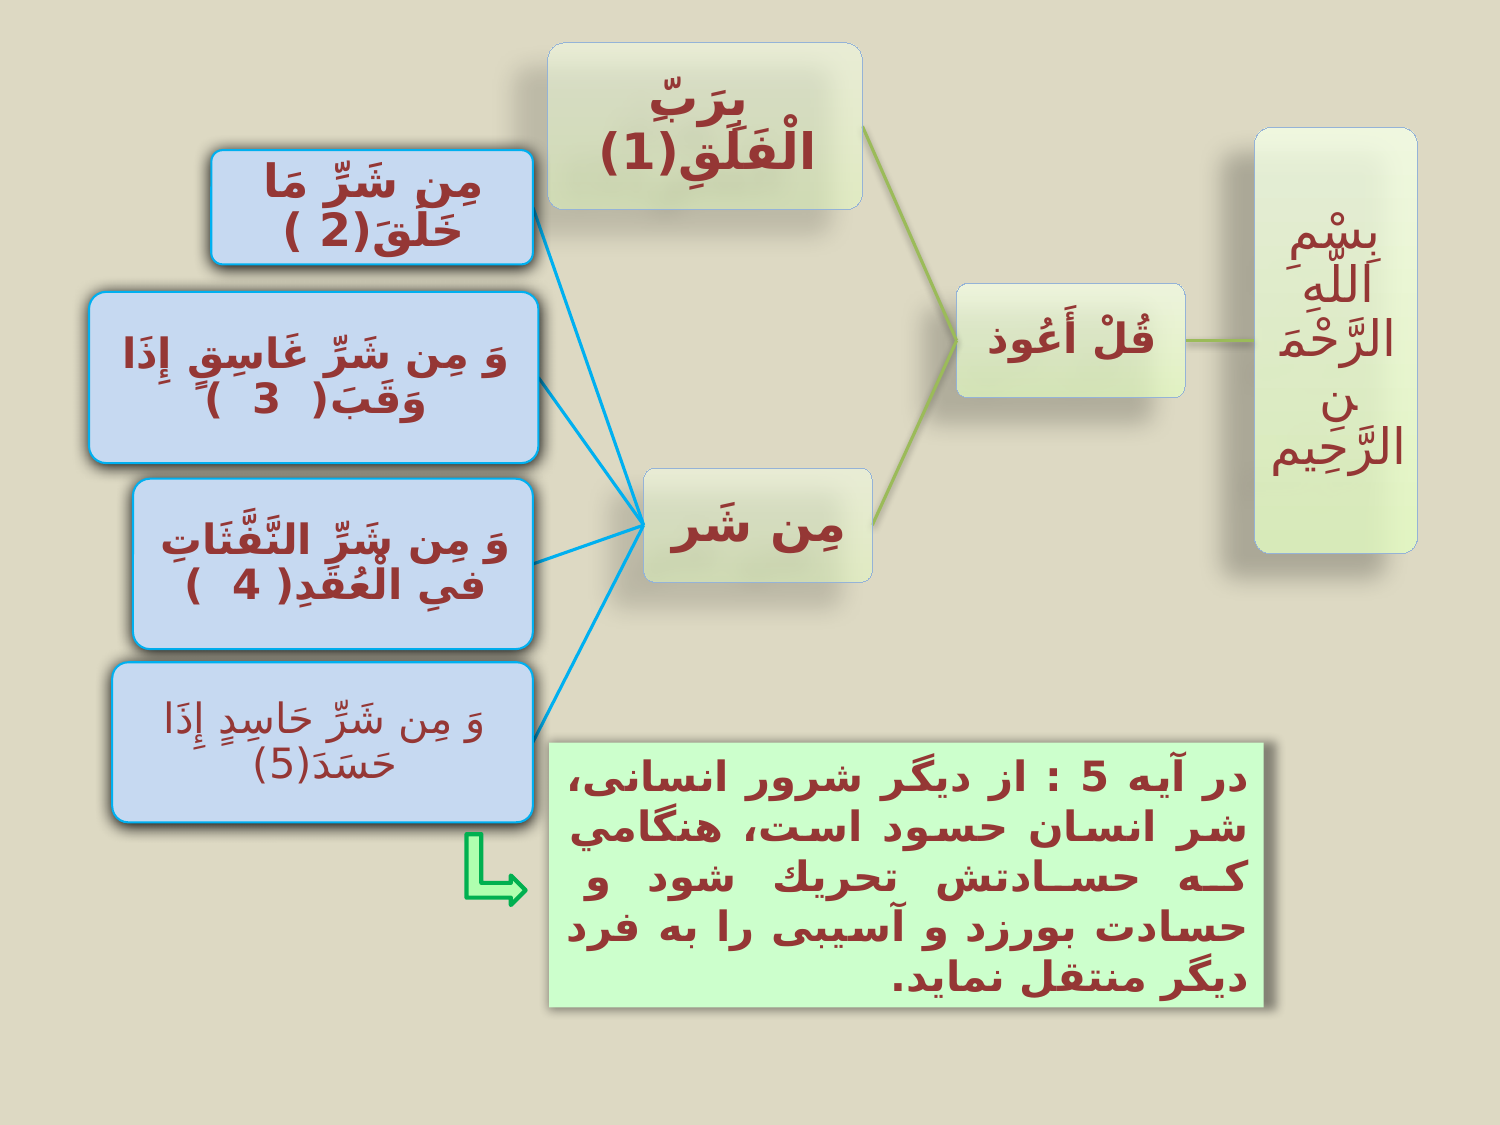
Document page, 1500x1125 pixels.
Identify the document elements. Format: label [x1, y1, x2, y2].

text_box [88, 42, 1436, 823]
text_box [466, 766, 1264, 984]
